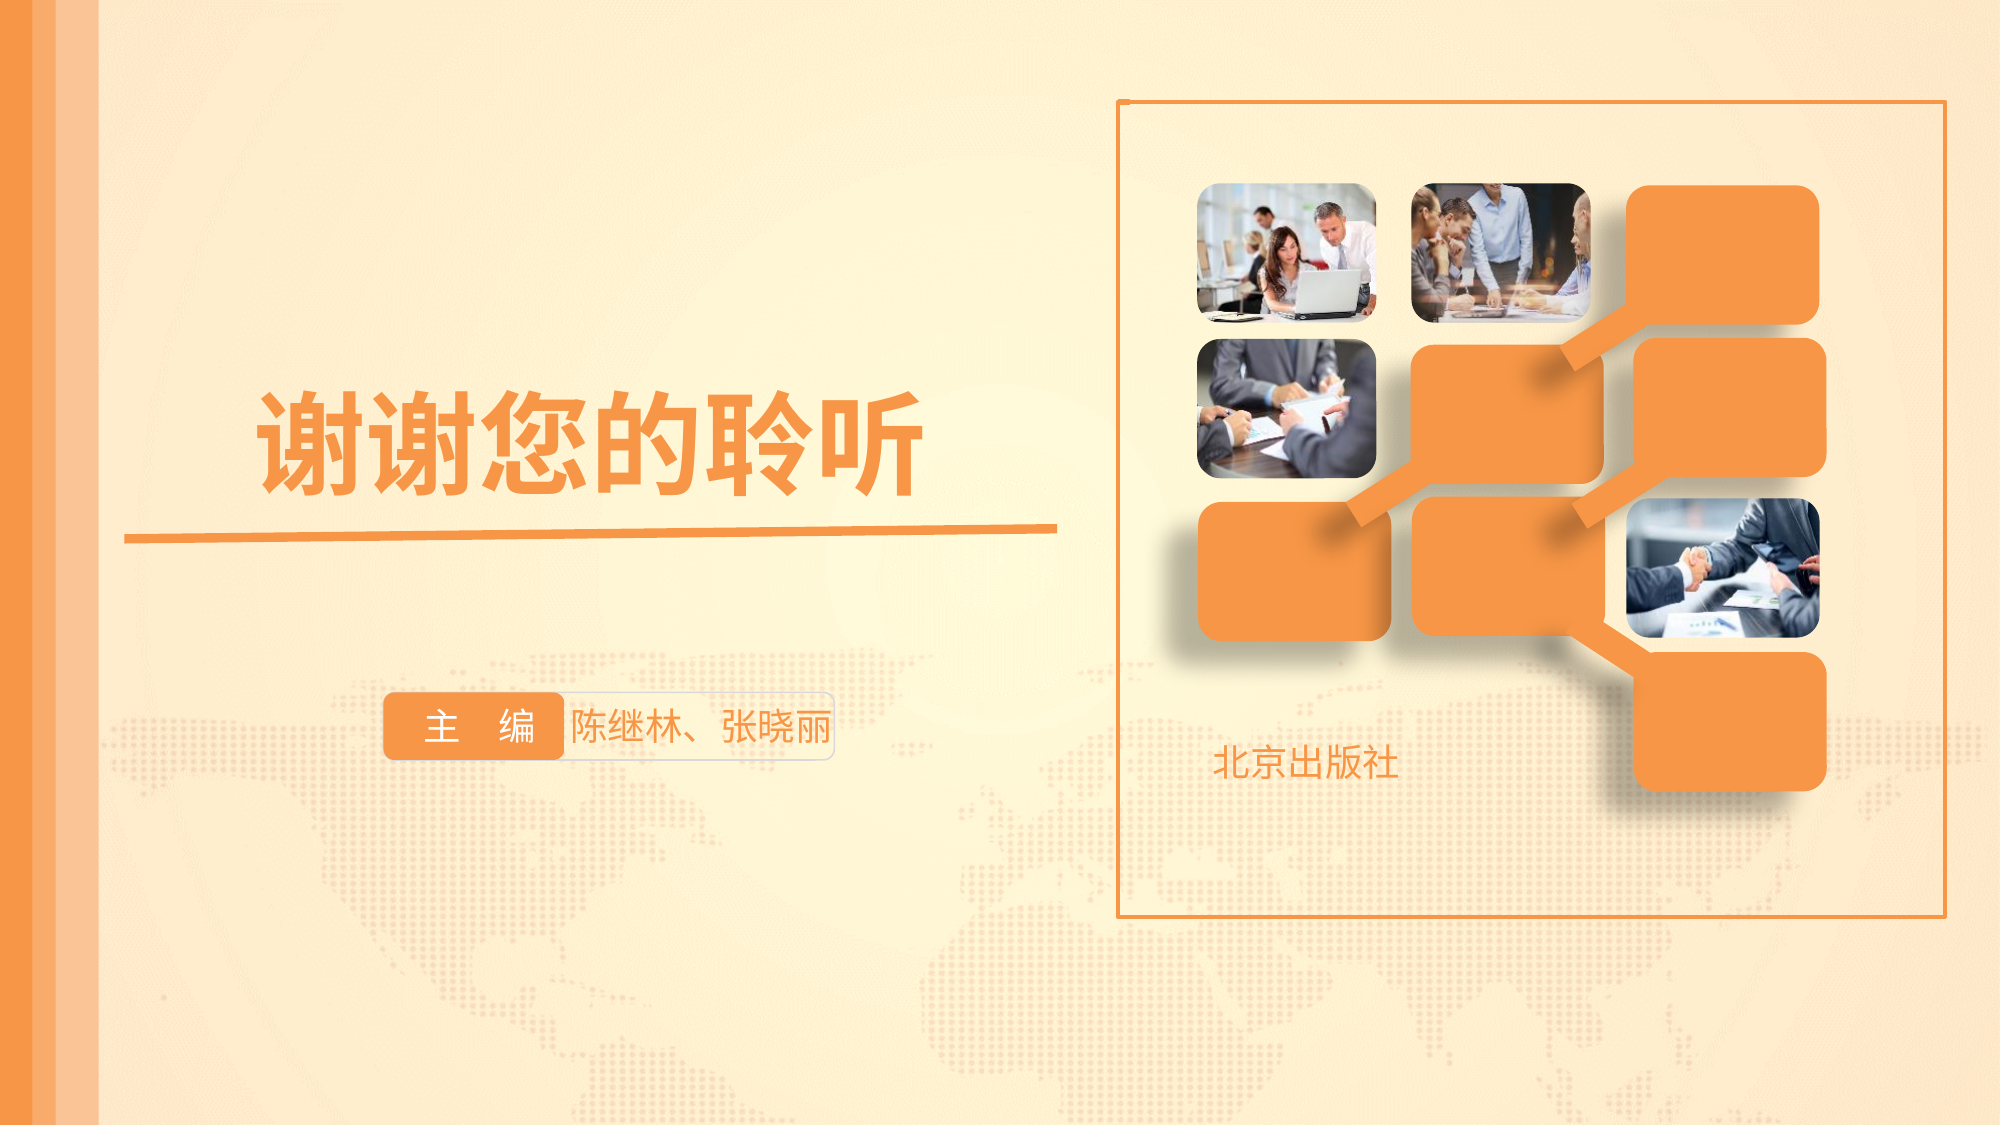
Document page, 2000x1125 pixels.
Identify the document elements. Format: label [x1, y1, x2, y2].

text_box [124, 528, 1058, 540]
text_box [1197, 185, 1820, 642]
text_box [1411, 337, 1827, 792]
text_box [383, 692, 835, 761]
picture [0, 0, 2000, 1125]
